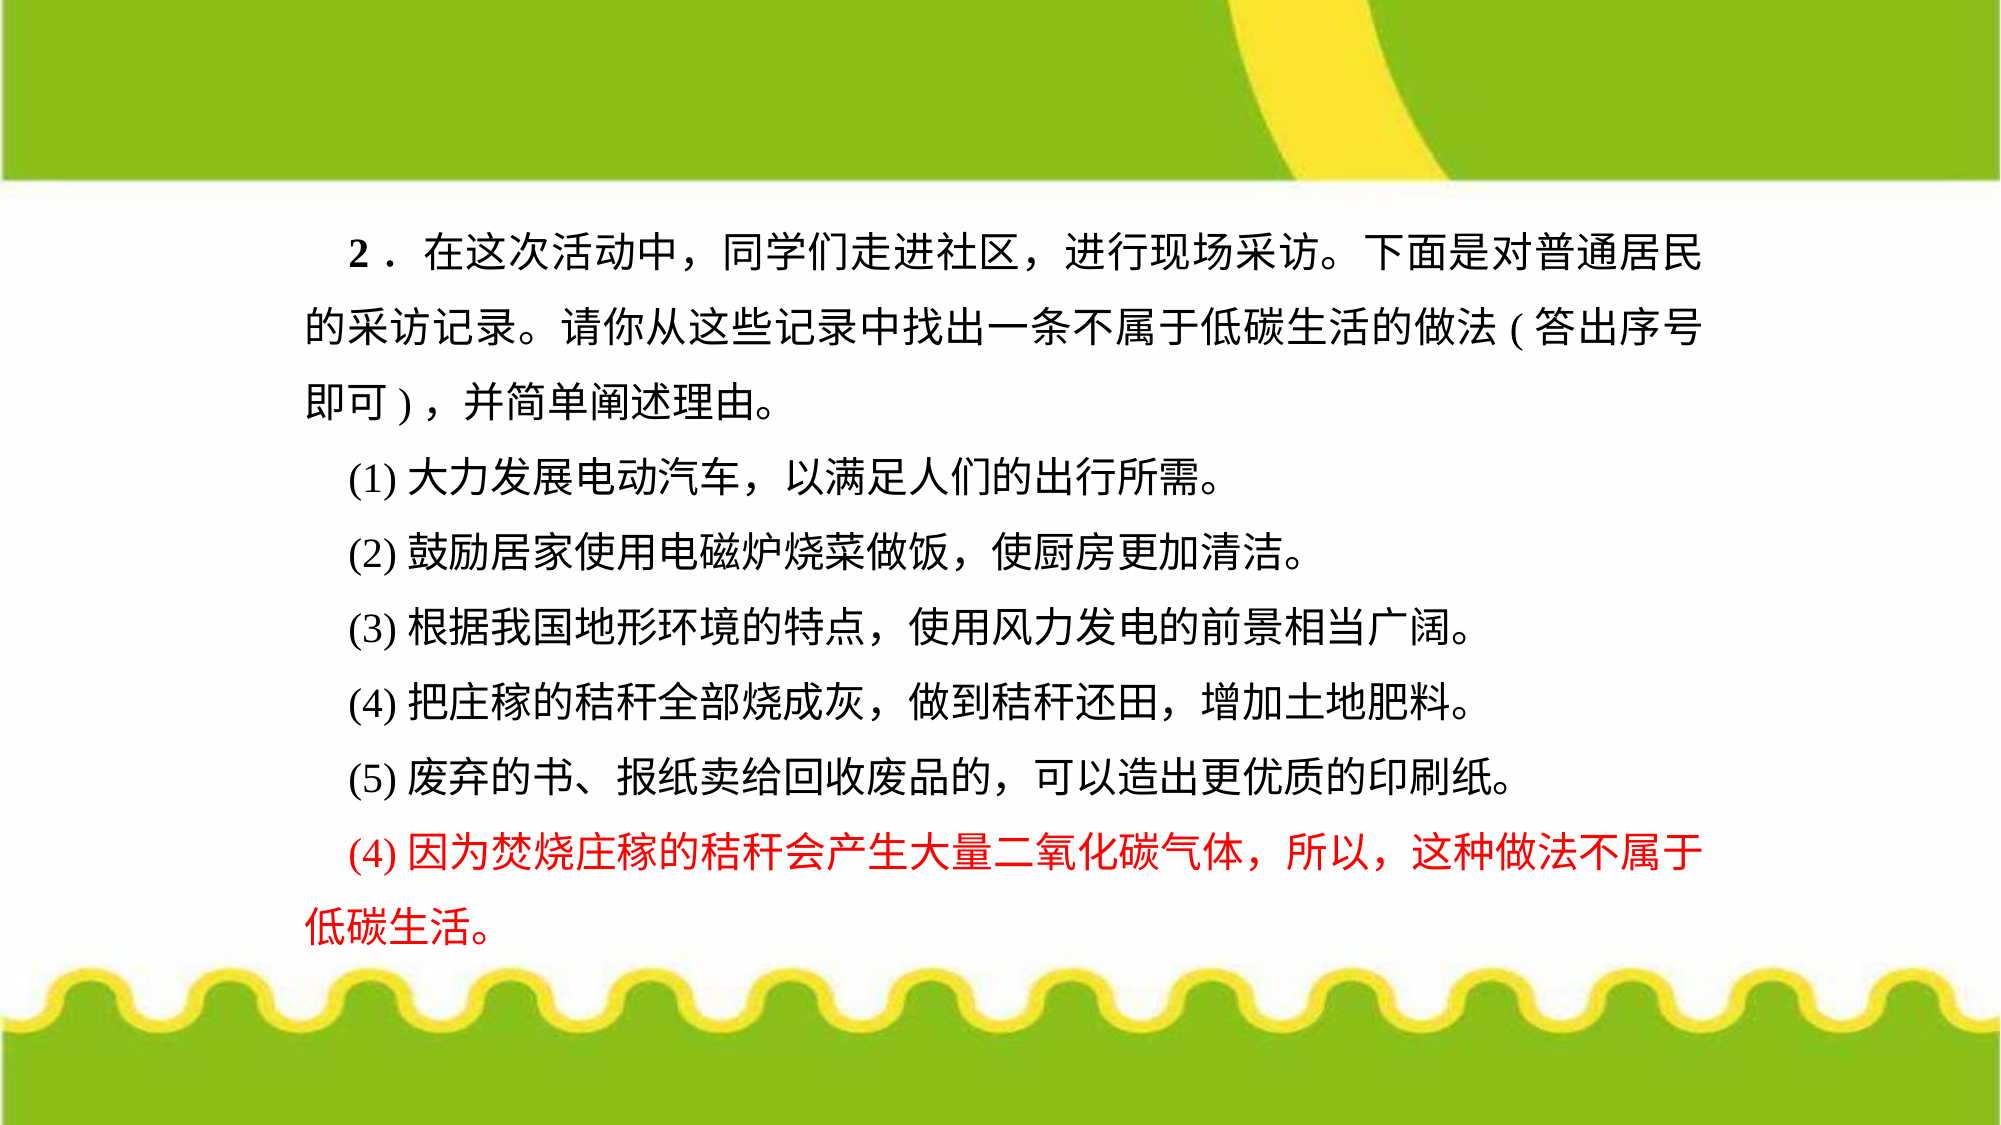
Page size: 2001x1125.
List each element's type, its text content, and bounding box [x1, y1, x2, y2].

picture [0, 0, 2001, 1125]
text_box 2．在这次活动中，同学们走进社区，进行现场采访。下面是对普通居民的采访记录。请你从这些记录中找出一条不属于低碳生活的做法(答出序号即可)，并简单阐述理由。 (1)大力发展电动汽车，以满足人们的出行所需。 (2)鼓励居家使用电磁炉烧菜做饭，使厨房更加清洁。 (3)根据我国地形环境的特点，使用风力发电的前景相当广阔。 (4)把庄稼的秸秆全部烧成灰，做到秸秆还田，增加土地肥料。 (5)废弃的书、报纸卖给回收废品的，可以造出更优质的印刷纸。 (4)因为焚烧庄稼的秸秆会产生大量二氧化碳气体，所以，这种做法不属于低碳生活。 [289, 193, 1719, 959]
